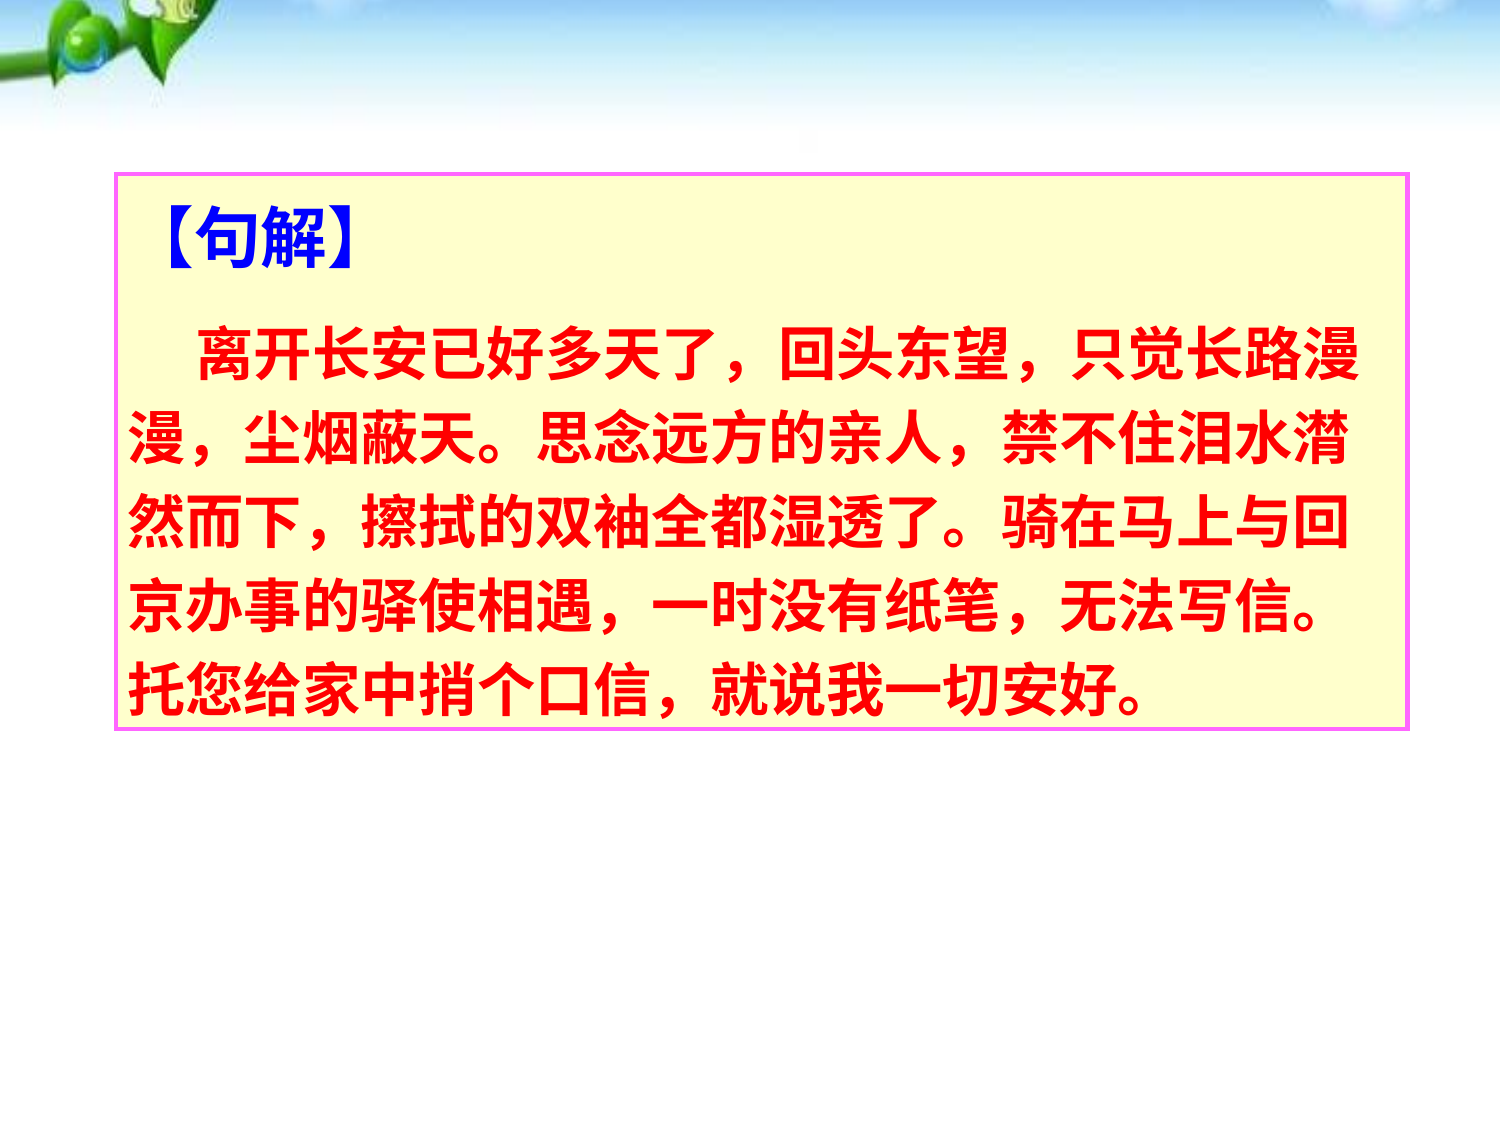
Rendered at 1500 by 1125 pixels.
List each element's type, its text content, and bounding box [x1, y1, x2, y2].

text_box 【句解】 离开长安已好多天了，回头东望，只觉长路漫漫，尘烟蔽天。思念远方的亲人，禁不住泪水潸然而下，擦拭的双袖全都湿透了。骑在马上与回京办事的驿使相遇，一时没有纸笔，无法写信。托您给家中捎个口信，就说我一切安好。 [116, 173, 1408, 729]
picture [0, 0, 1500, 1125]
